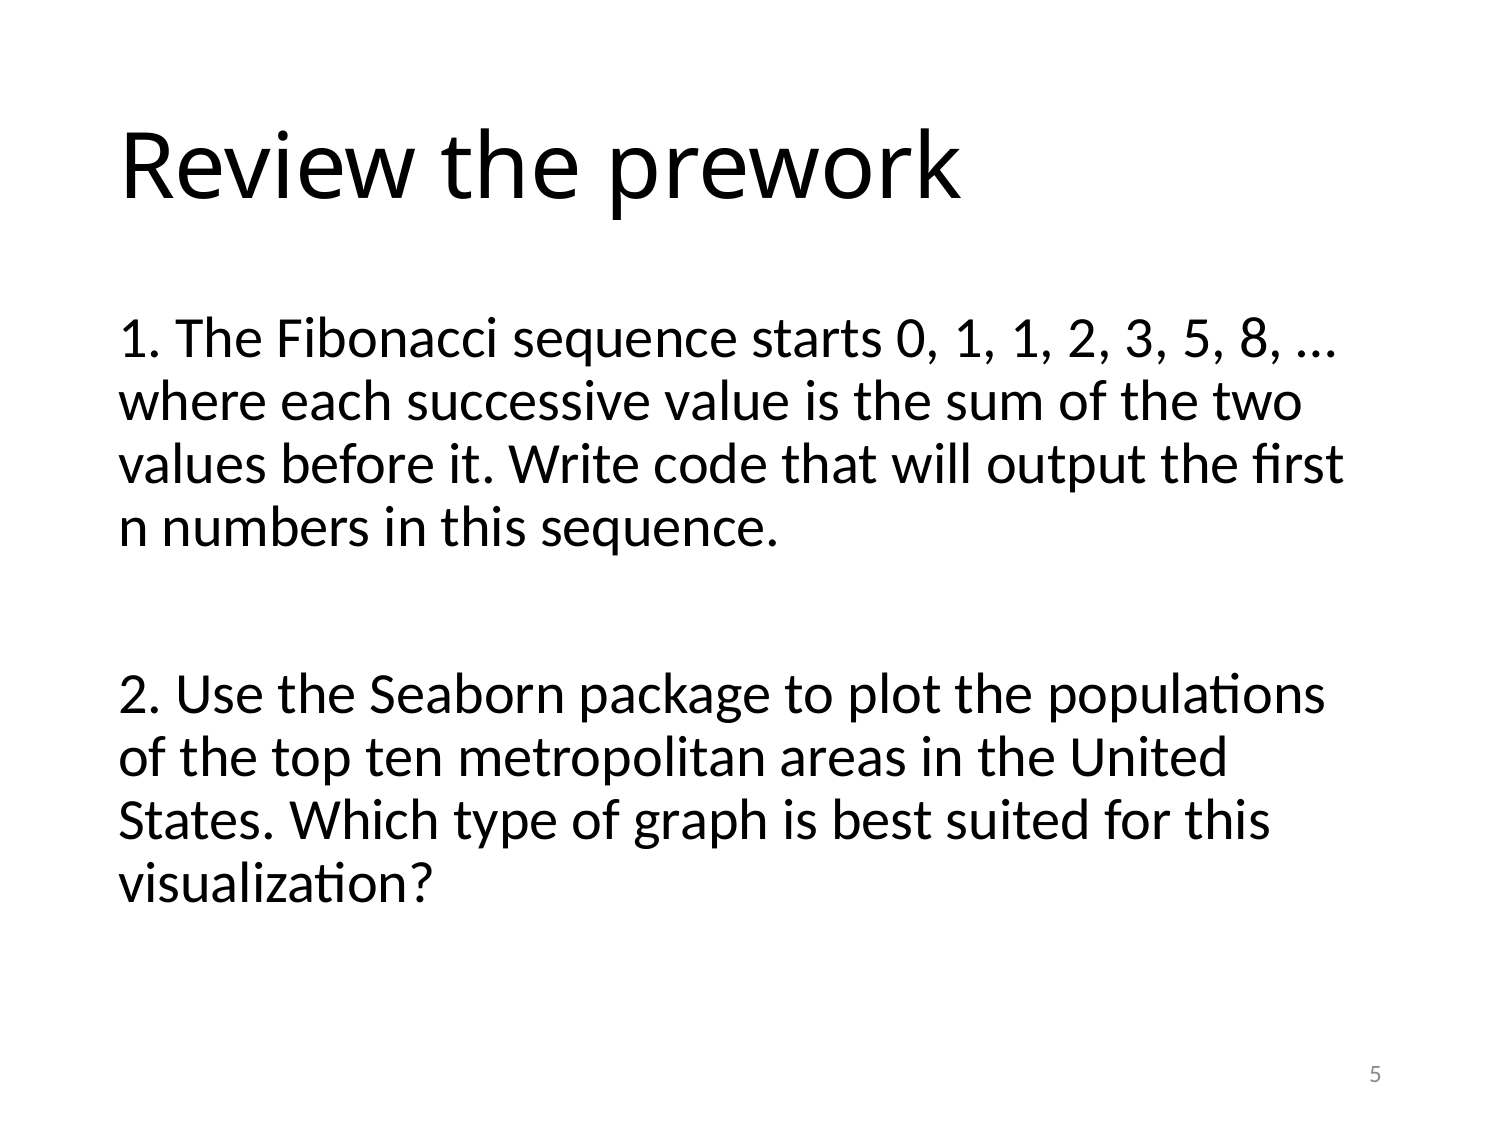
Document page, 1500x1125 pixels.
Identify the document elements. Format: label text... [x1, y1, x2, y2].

slide_number 5 [1059, 1042, 1397, 1103]
title Review the prework [103, 59, 1397, 278]
list 1. The Fibonacci sequence starts 0, 1, 1, 2, 3, 5, 8, … where each successive value is the sum of the two values before it. Write code that will output the first n numbers in this sequence. 2. Use the Seaborn package to plot the populations of the top ten metropolitan areas in the United States. Which type of graph is best suited for this visualization? [103, 299, 1397, 1014]
